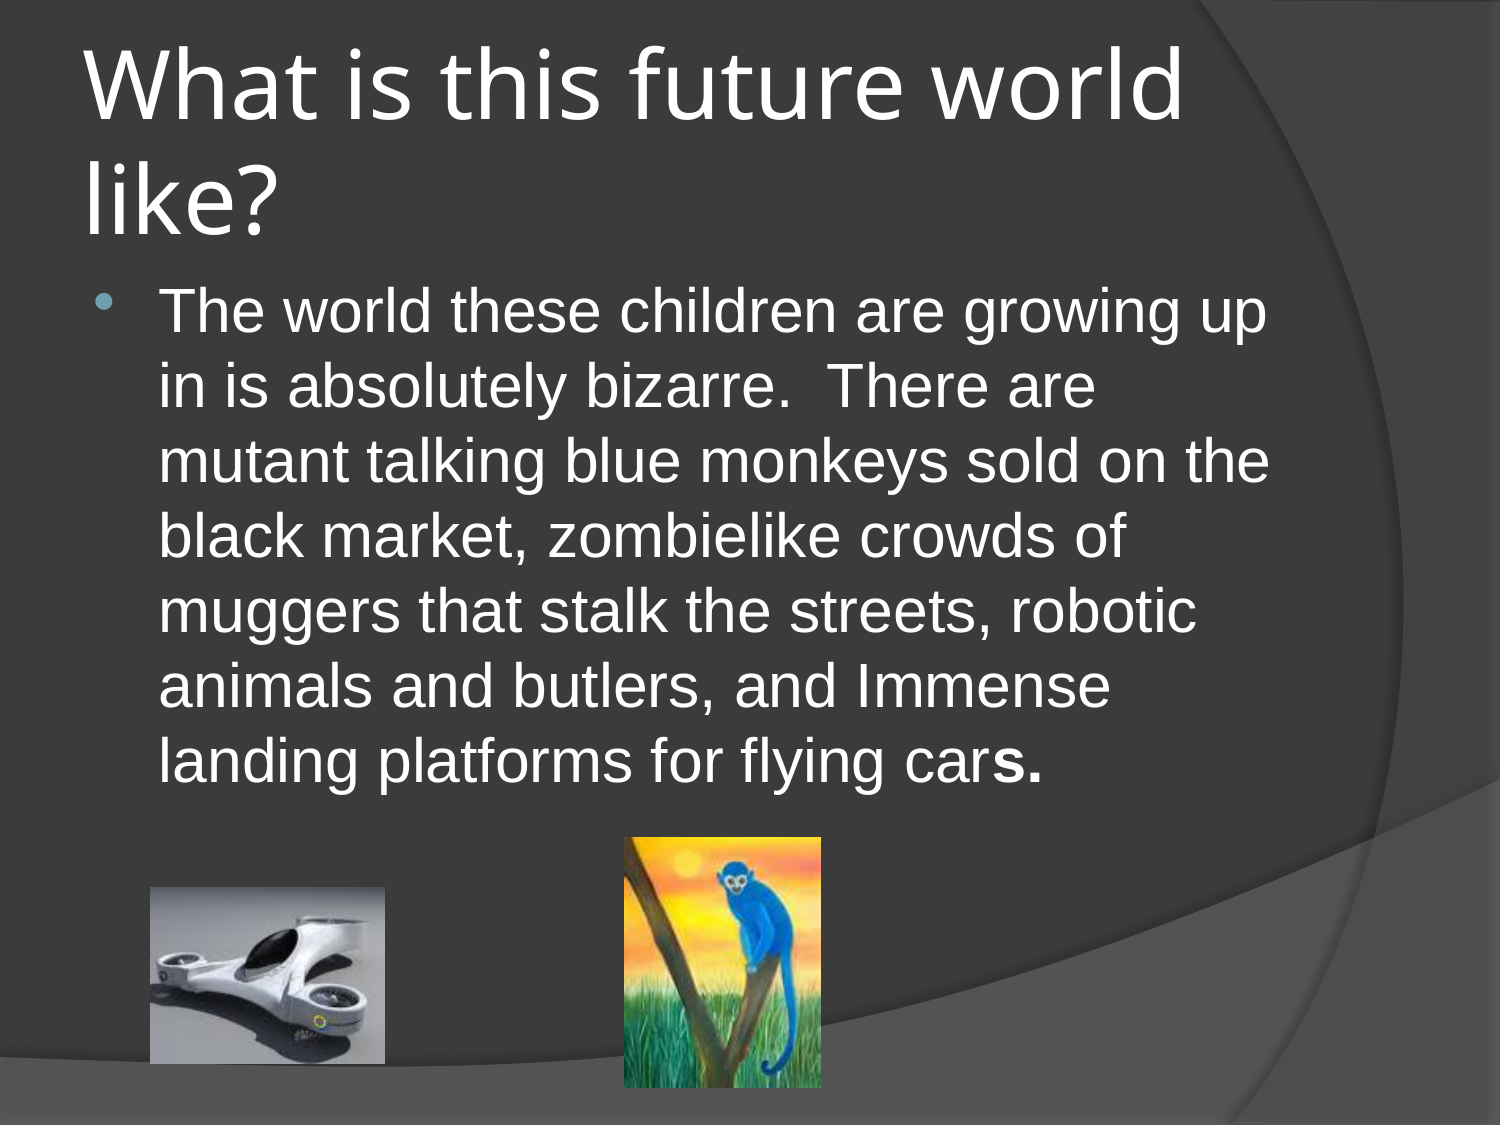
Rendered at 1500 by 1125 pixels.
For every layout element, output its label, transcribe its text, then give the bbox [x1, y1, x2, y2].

title What is this future world like? [75, 45, 1300, 233]
list The world these children are growing up in is absolutely bizarre. There are mutant talking blue monkeys sold on the black market, zombielike crowds of muggers that stalk the streets, robotic animals and butlers, and Immense landing platforms for flying cars. [75, 262, 1300, 1005]
picture [624, 837, 821, 1088]
picture [149, 887, 385, 1065]
